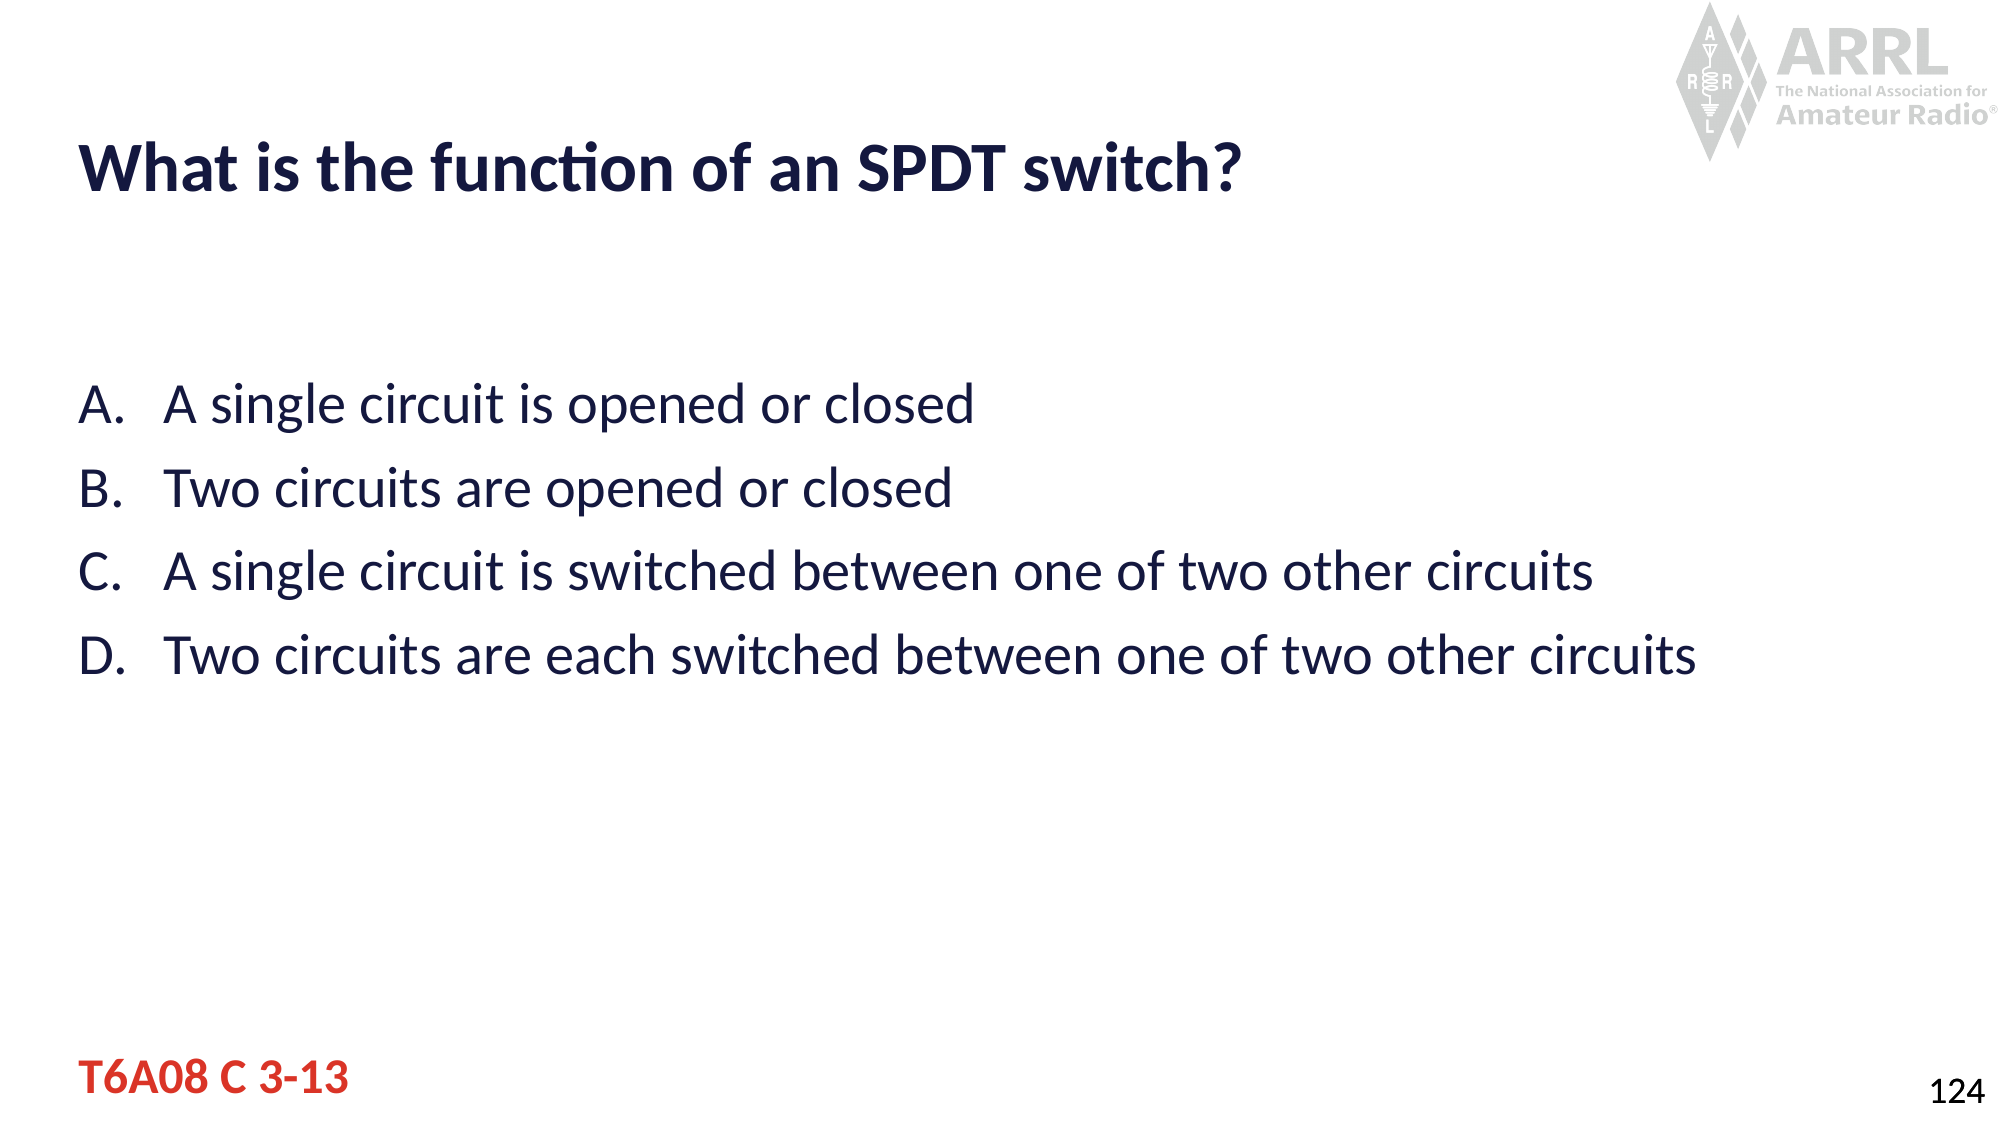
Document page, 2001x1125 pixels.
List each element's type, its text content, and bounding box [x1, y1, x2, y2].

list A single circuit is opened or closed Two circuits are opened or closed A single circuit is switched between one of two other circuits Two circuits are each switched between one of two other circuits [63, 365, 1863, 989]
title What is the function of an SPDT switch? [63, 59, 1863, 278]
picture [1674, 0, 2000, 164]
text_box T6A08 C 3-13 [63, 1036, 921, 1112]
